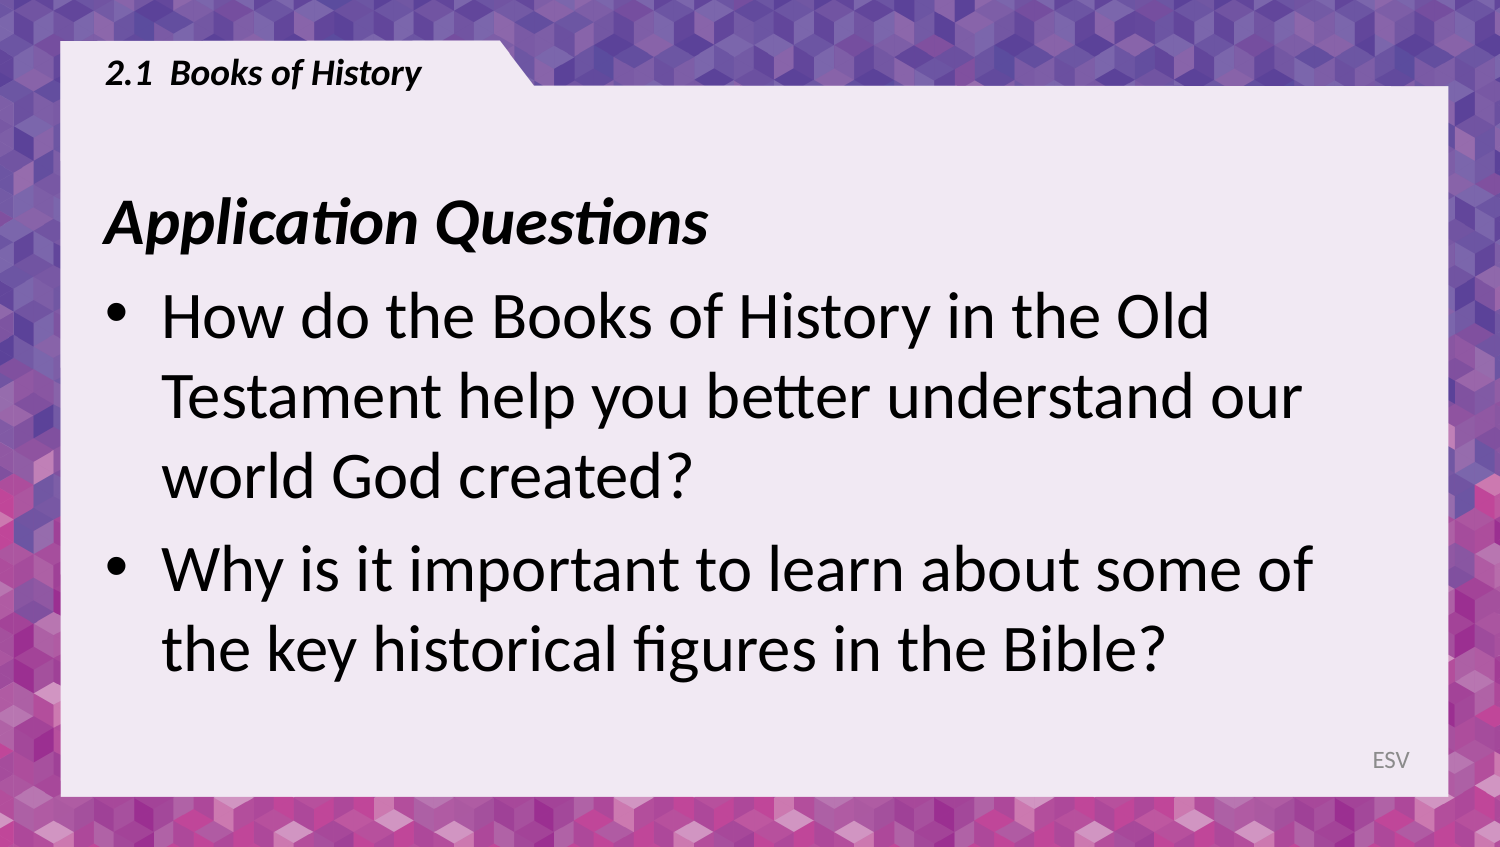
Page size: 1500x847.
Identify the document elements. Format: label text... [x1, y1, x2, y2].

list Application Questions How do the Books of History in the Old Testament help you better understand our world God created? Why is it important to learn about some of the key historical figures in the Bible? [89, 141, 1403, 722]
title 2.1 Books of History [89, 33, 1420, 108]
footer ESV [950, 736, 1425, 782]
picture [0, 0, 1500, 847]
